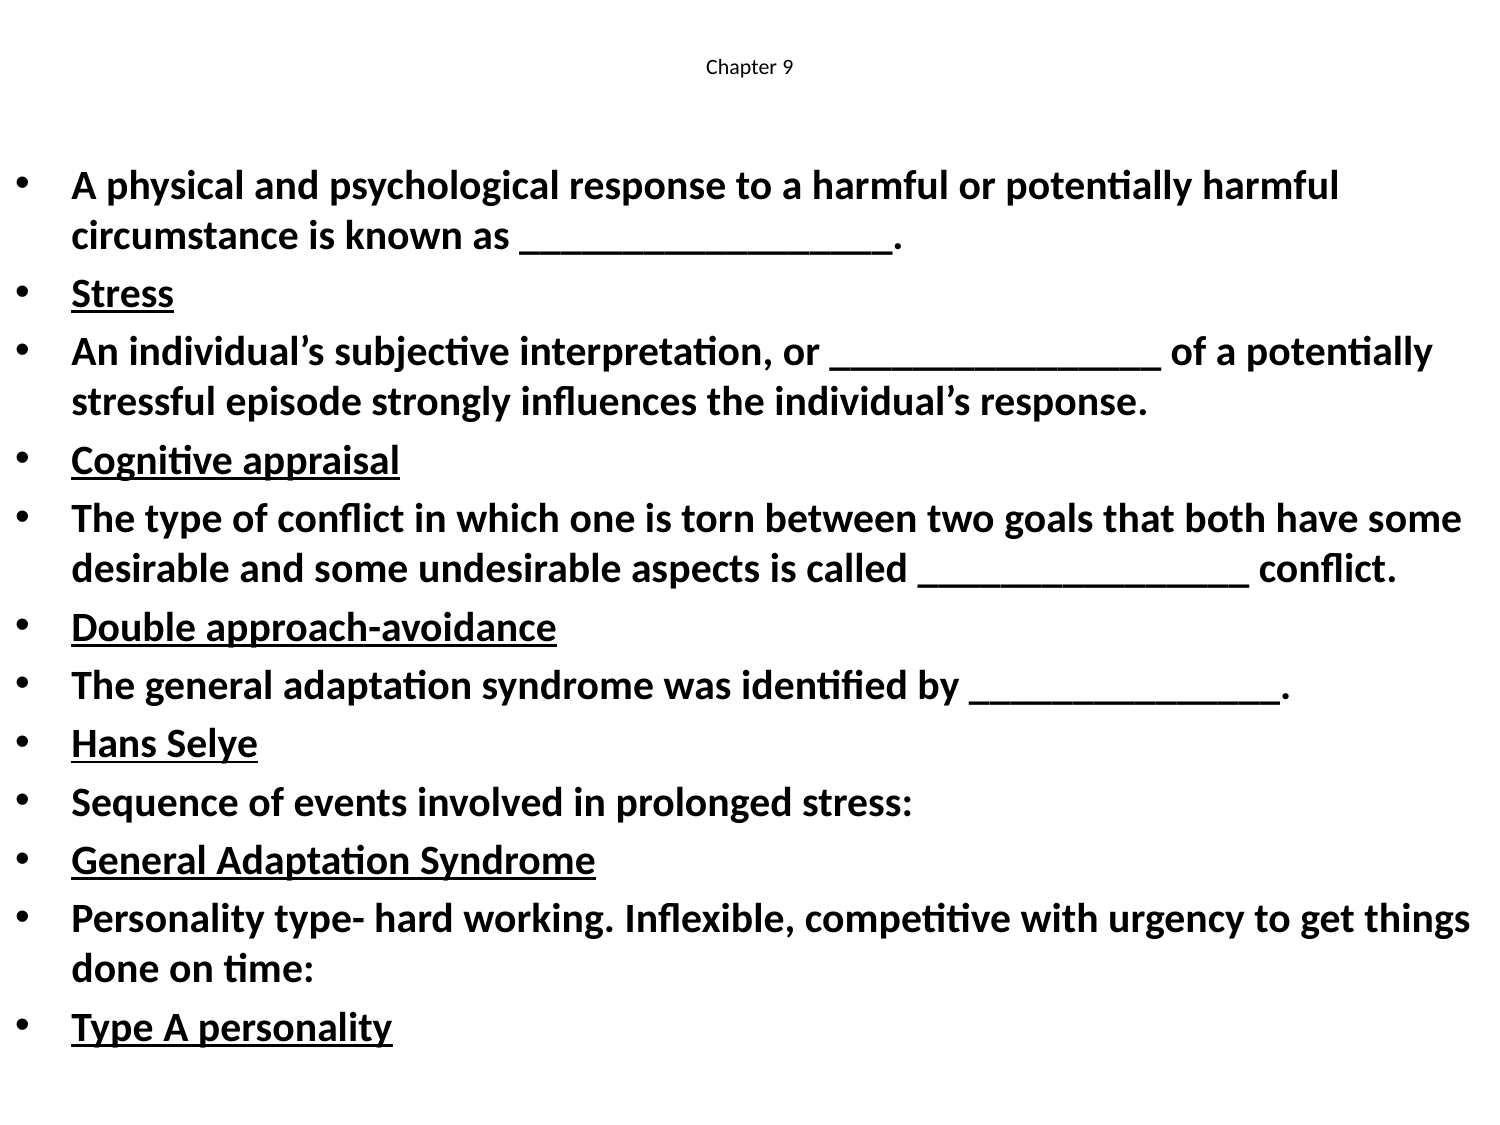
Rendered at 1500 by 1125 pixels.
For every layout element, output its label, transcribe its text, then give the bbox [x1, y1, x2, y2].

list A physical and psychological response to a harmful or potentially harmful circumstance is known as __________________. Stress An individual’s subjective interpretation, or ________________ of a potentially stressful episode strongly influences the individual’s response. Cognitive appraisal The type of conflict in which one is torn between two goals that both have some desirable and some undesirable aspects is called ________________ conflict. Double approach-avoidance The general adaptation syndrome was identified by _______________. Hans Selye Sequence of events involved in prolonged stress: General Adaptation Syndrome Personality type- hard working. Inflexible, competitive with urgency to get things done on time: Type A personality [0, 149, 1500, 1125]
title Chapter 9 [112, 50, 1388, 88]
